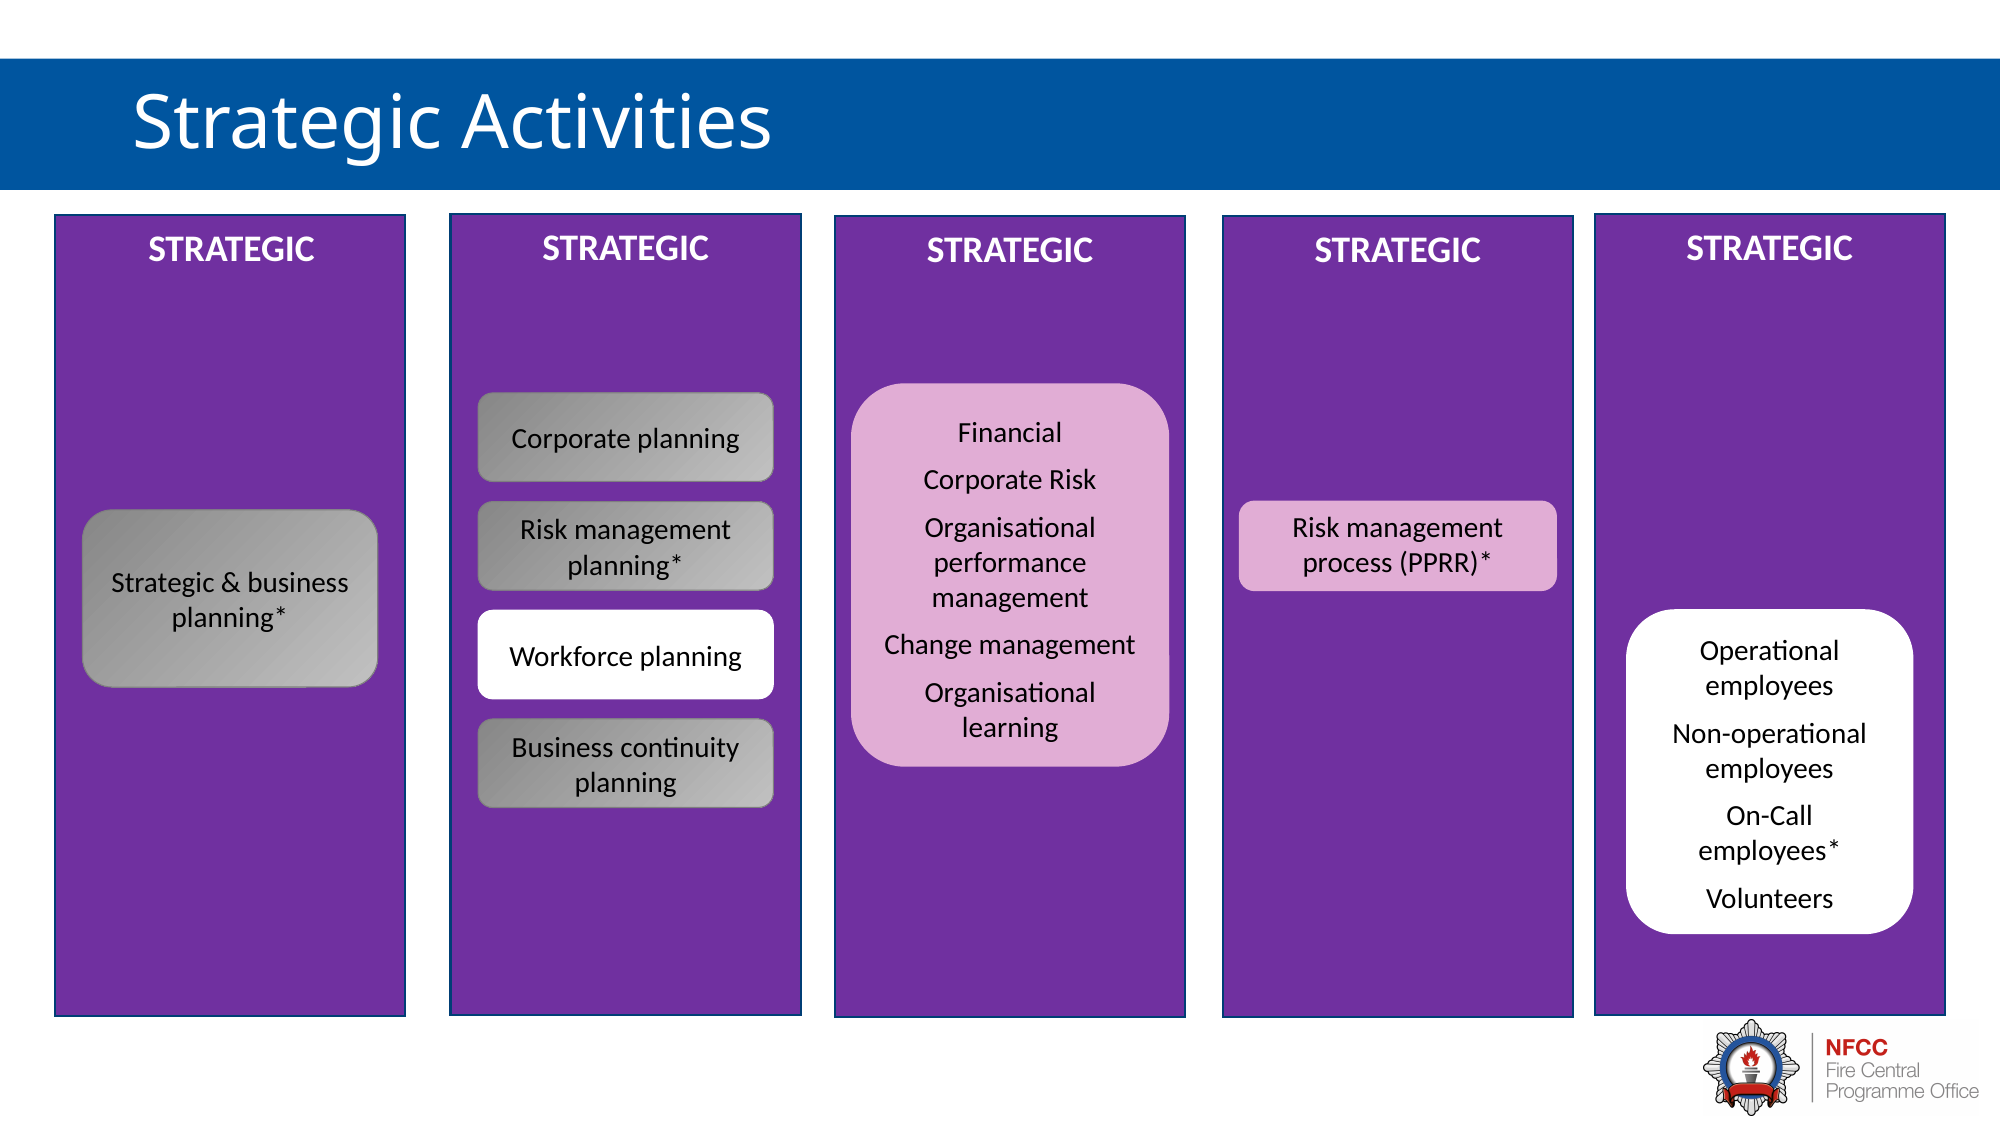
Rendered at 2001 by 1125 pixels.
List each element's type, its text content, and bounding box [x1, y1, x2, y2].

text_box STRATEGIC [478, 215, 774, 275]
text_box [1594, 214, 1946, 1016]
text_box Corporate planning [477, 392, 774, 483]
text_box [449, 213, 802, 1016]
text_box Workforce planning [477, 609, 774, 700]
picture [1703, 1019, 1979, 1116]
text_box Risk management planning* [477, 501, 774, 591]
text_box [834, 216, 1186, 1018]
text_box Business continuity planning [477, 718, 774, 809]
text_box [54, 215, 406, 1017]
title Strategic Activities [0, 58, 2000, 190]
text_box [1222, 216, 1574, 1018]
